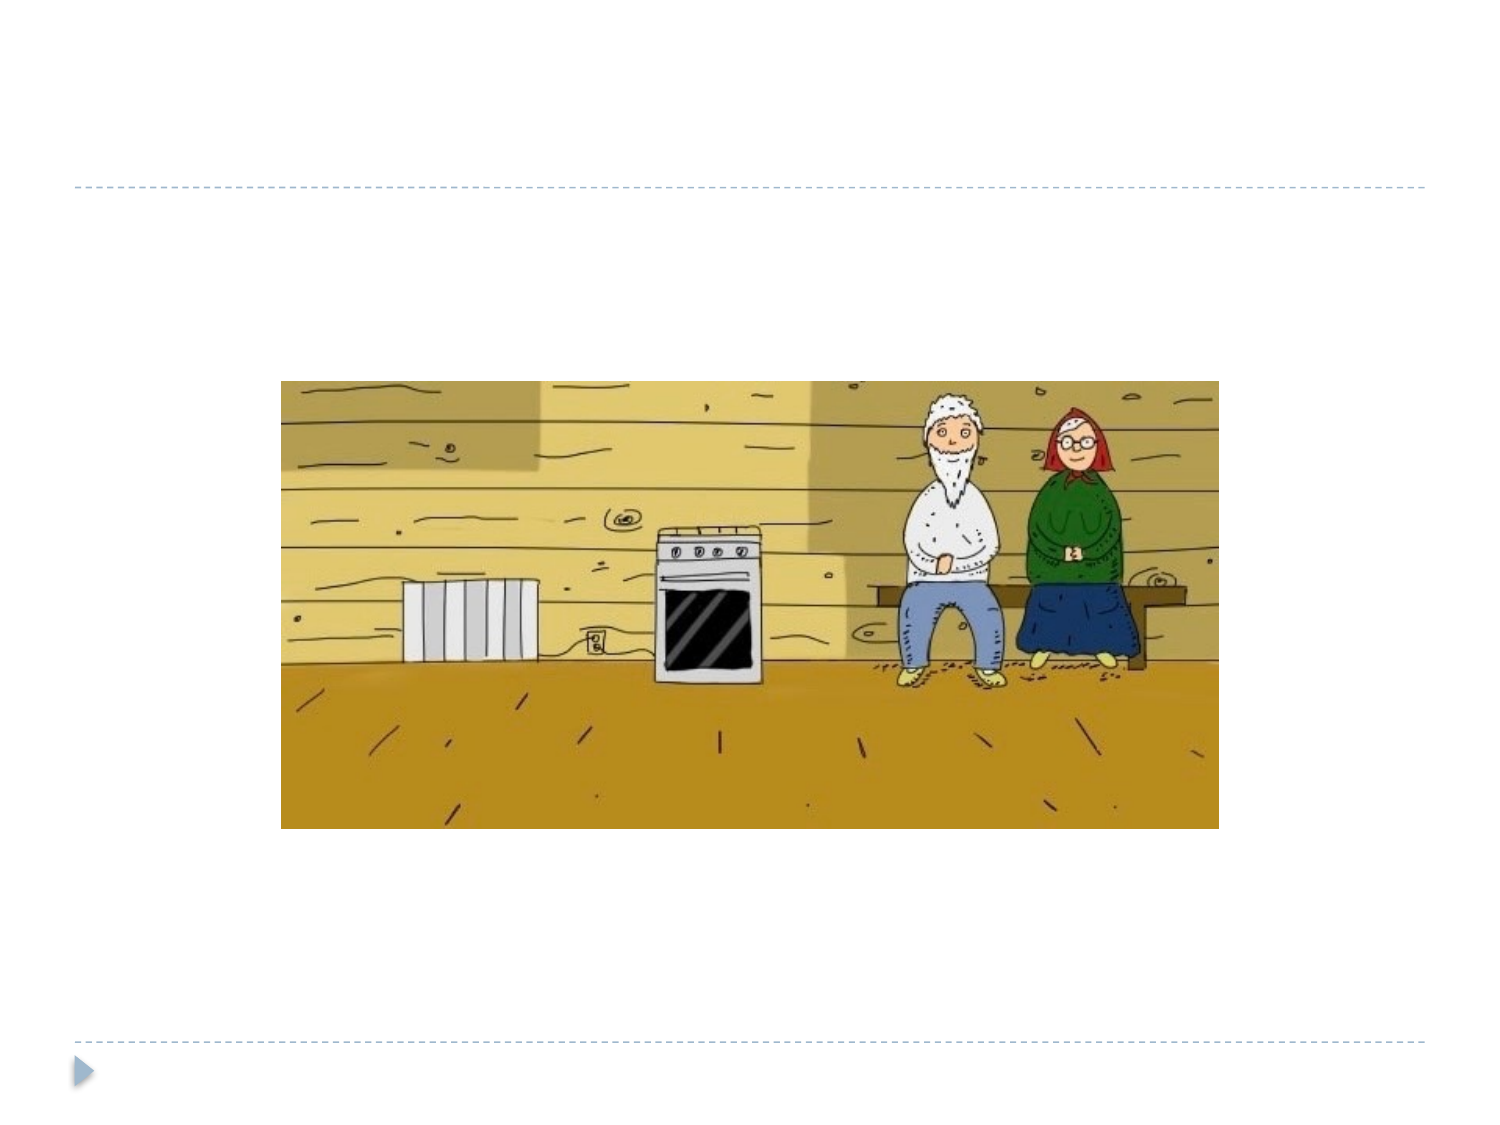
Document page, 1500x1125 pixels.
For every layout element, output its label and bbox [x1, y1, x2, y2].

picture [280, 381, 1219, 829]
